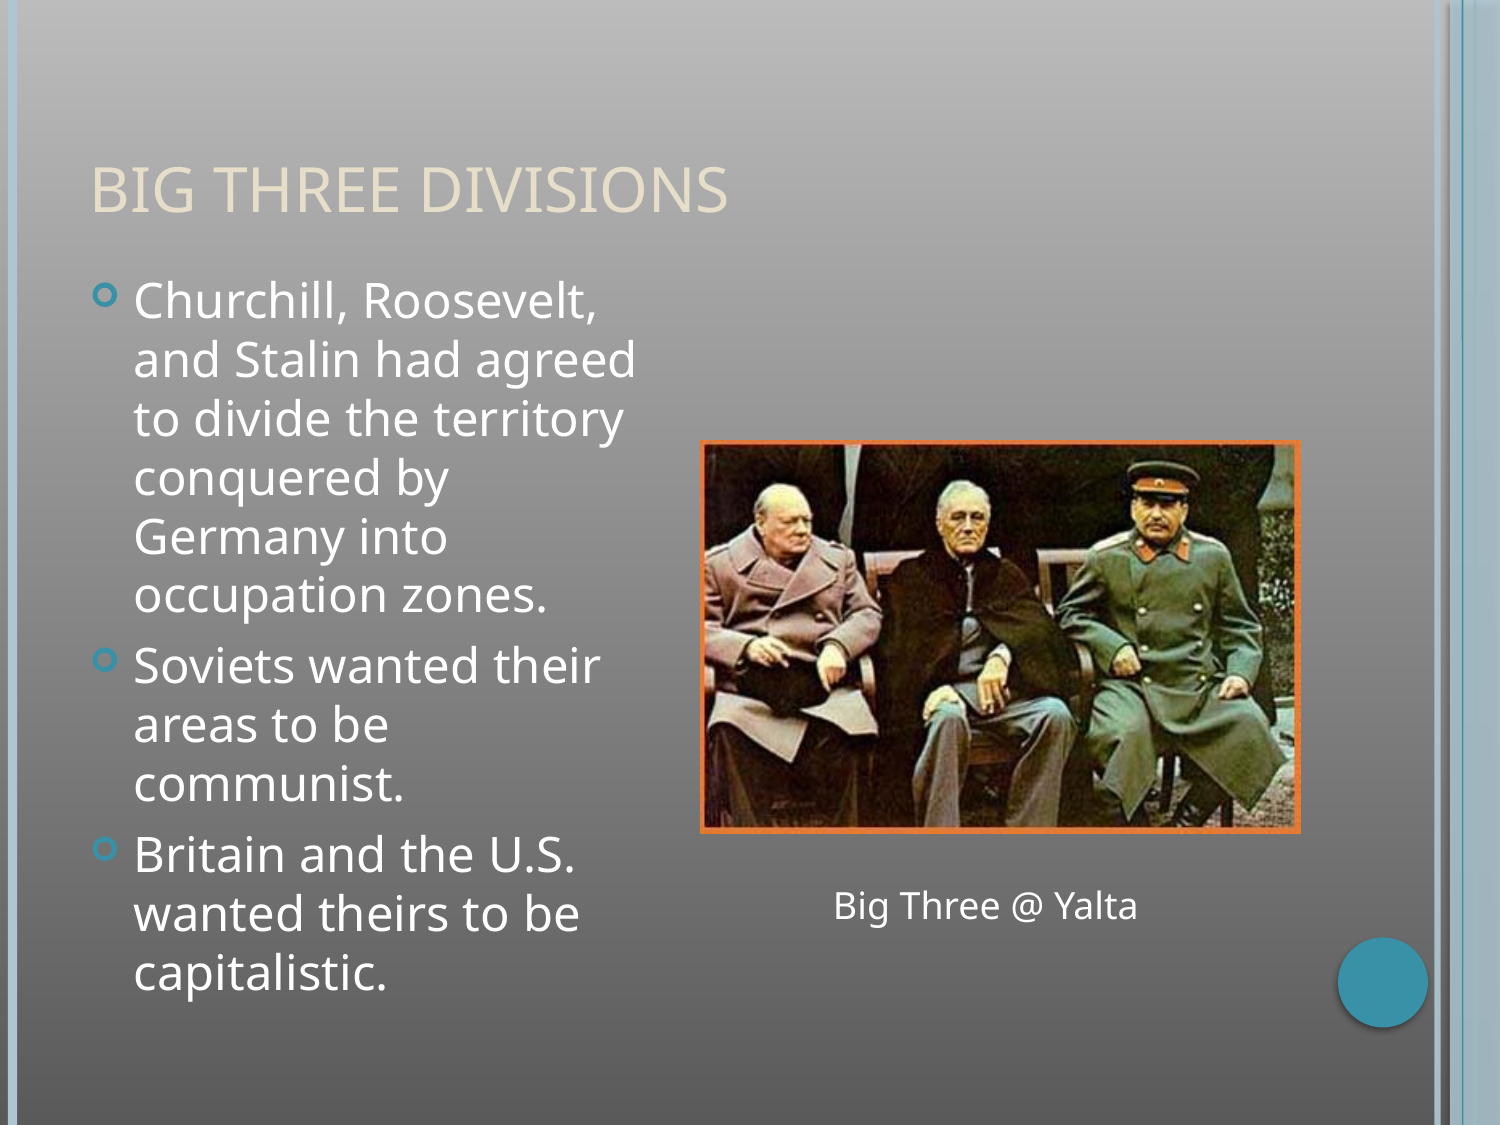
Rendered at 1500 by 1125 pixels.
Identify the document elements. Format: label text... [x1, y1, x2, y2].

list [700, 440, 1301, 835]
text_box Big Three @ Yalta [818, 874, 1154, 935]
list Churchill, Roosevelt, and Stalin had agreed to divide the territory conquered by Germany into occupation zones. Soviets wanted their areas to be communist. Britain and the U.S. wanted theirs to be capitalistic. [75, 262, 675, 1013]
title Big Three Divisions [75, 45, 1300, 233]
